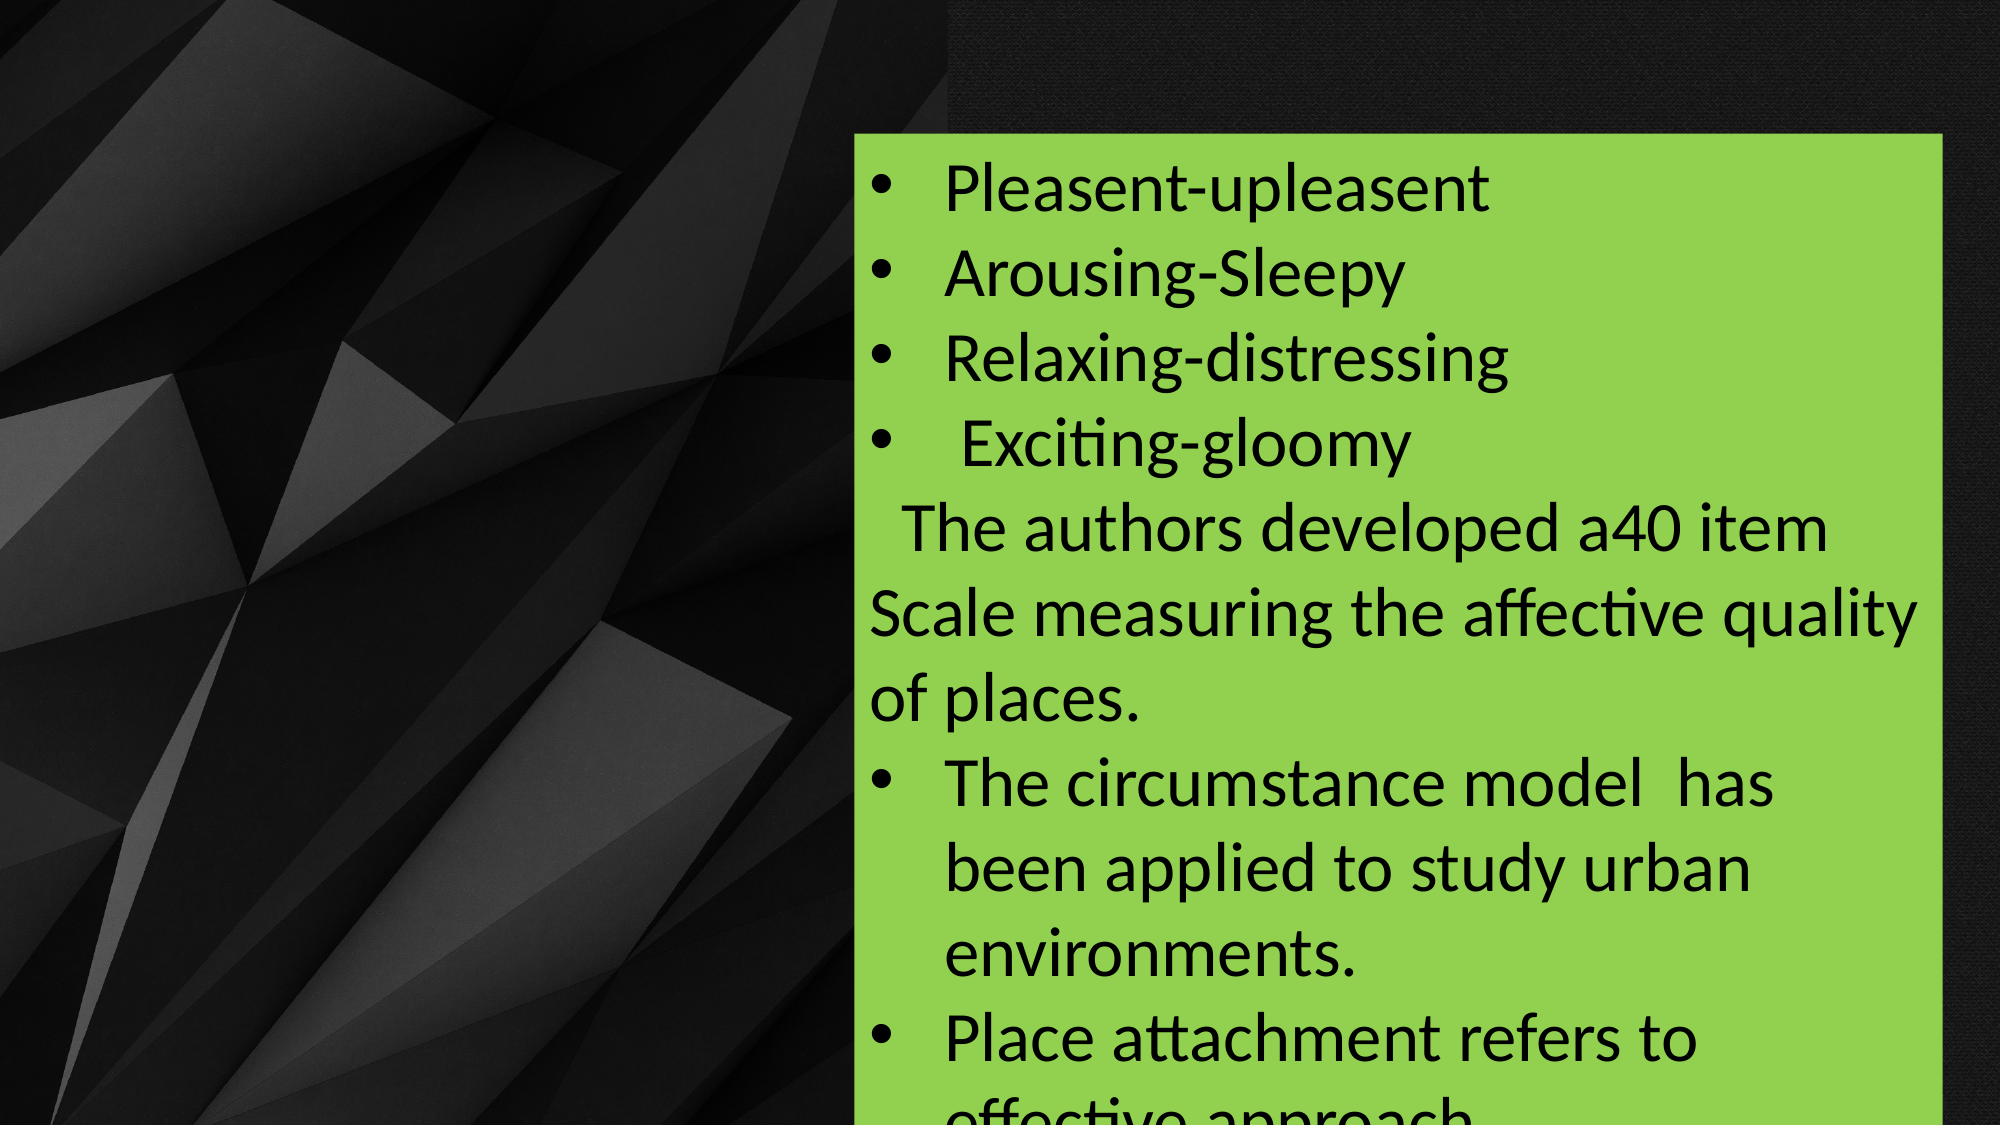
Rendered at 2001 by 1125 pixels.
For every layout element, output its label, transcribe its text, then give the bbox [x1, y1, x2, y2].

picture [0, 0, 2000, 1125]
text_box Pleasent-upleasent Arousing-Sleepy Relaxing-distressing Exciting-gloomy The authors developed a40 item Scale measuring the affective quality of places. The circumstance model has been applied to study urban environments. Place attachment refers to effective approach. [948, 133, 1943, 1125]
